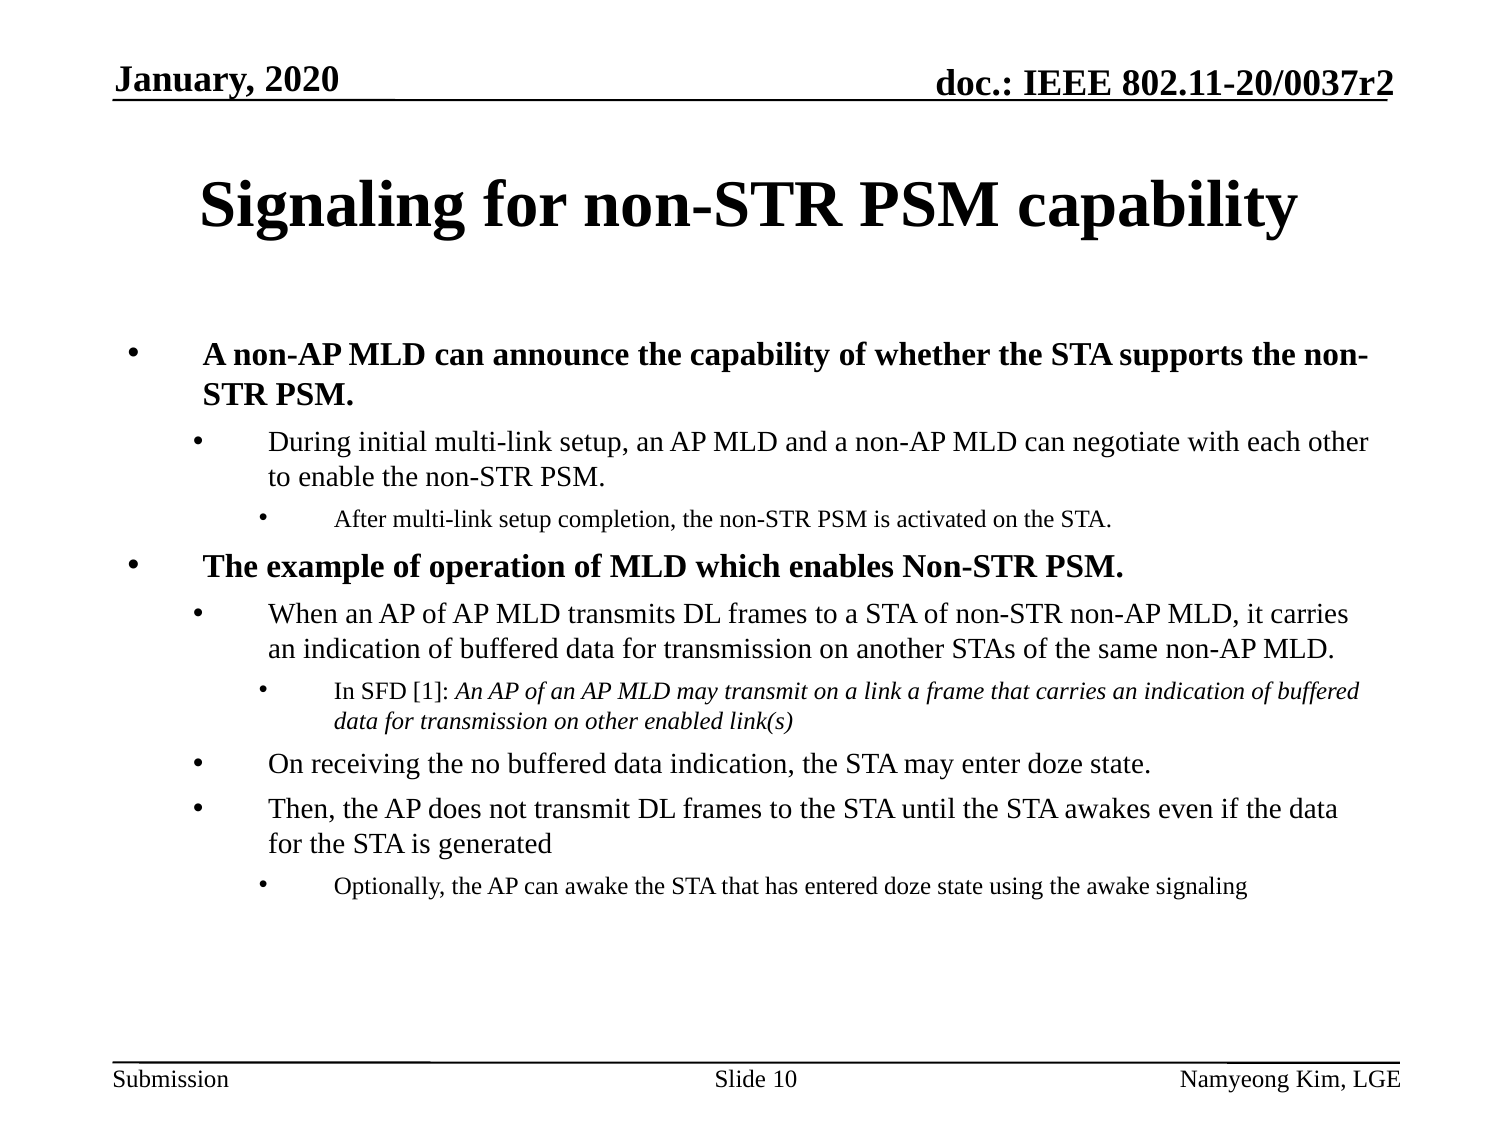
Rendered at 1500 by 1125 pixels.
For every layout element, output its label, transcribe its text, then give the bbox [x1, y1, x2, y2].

slide_number Slide 10 [712, 1061, 800, 1123]
footer Namyeong Kim, LGE [878, 1061, 1402, 1093]
title Signaling for non-STR PSM capability [112, 112, 1388, 288]
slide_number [114, 54, 423, 100]
list A non-AP MLD can announce the capability of whether the STA supports the non-STR PSM. During initial multi-link setup, an AP MLD and a non-AP MLD can negotiate with each other to enable the non-STR PSM. After multi-link setup completion, the non-STR PSM is activated on the STA. The example of operation of MLD which enables Non-STR PSM. When an AP of AP MLD transmits DL frames to a STA of non-STR non-AP MLD, it carries an indication of buffered data for transmission on another STAs of the same non-AP MLD. In SFD [1]: An AP of an AP MLD may transmit on a link a frame that carries an indication of buffered data for transmission on other enabled link(s) On receiving the no buffered data indication, the STA may enter doze state. Then, the AP does not transmit DL frames to the STA until the STA awakes even if the data for the STA is generated Optionally, the AP can awake the STA that has entered doze state using the awake signaling [112, 324, 1388, 1000]
